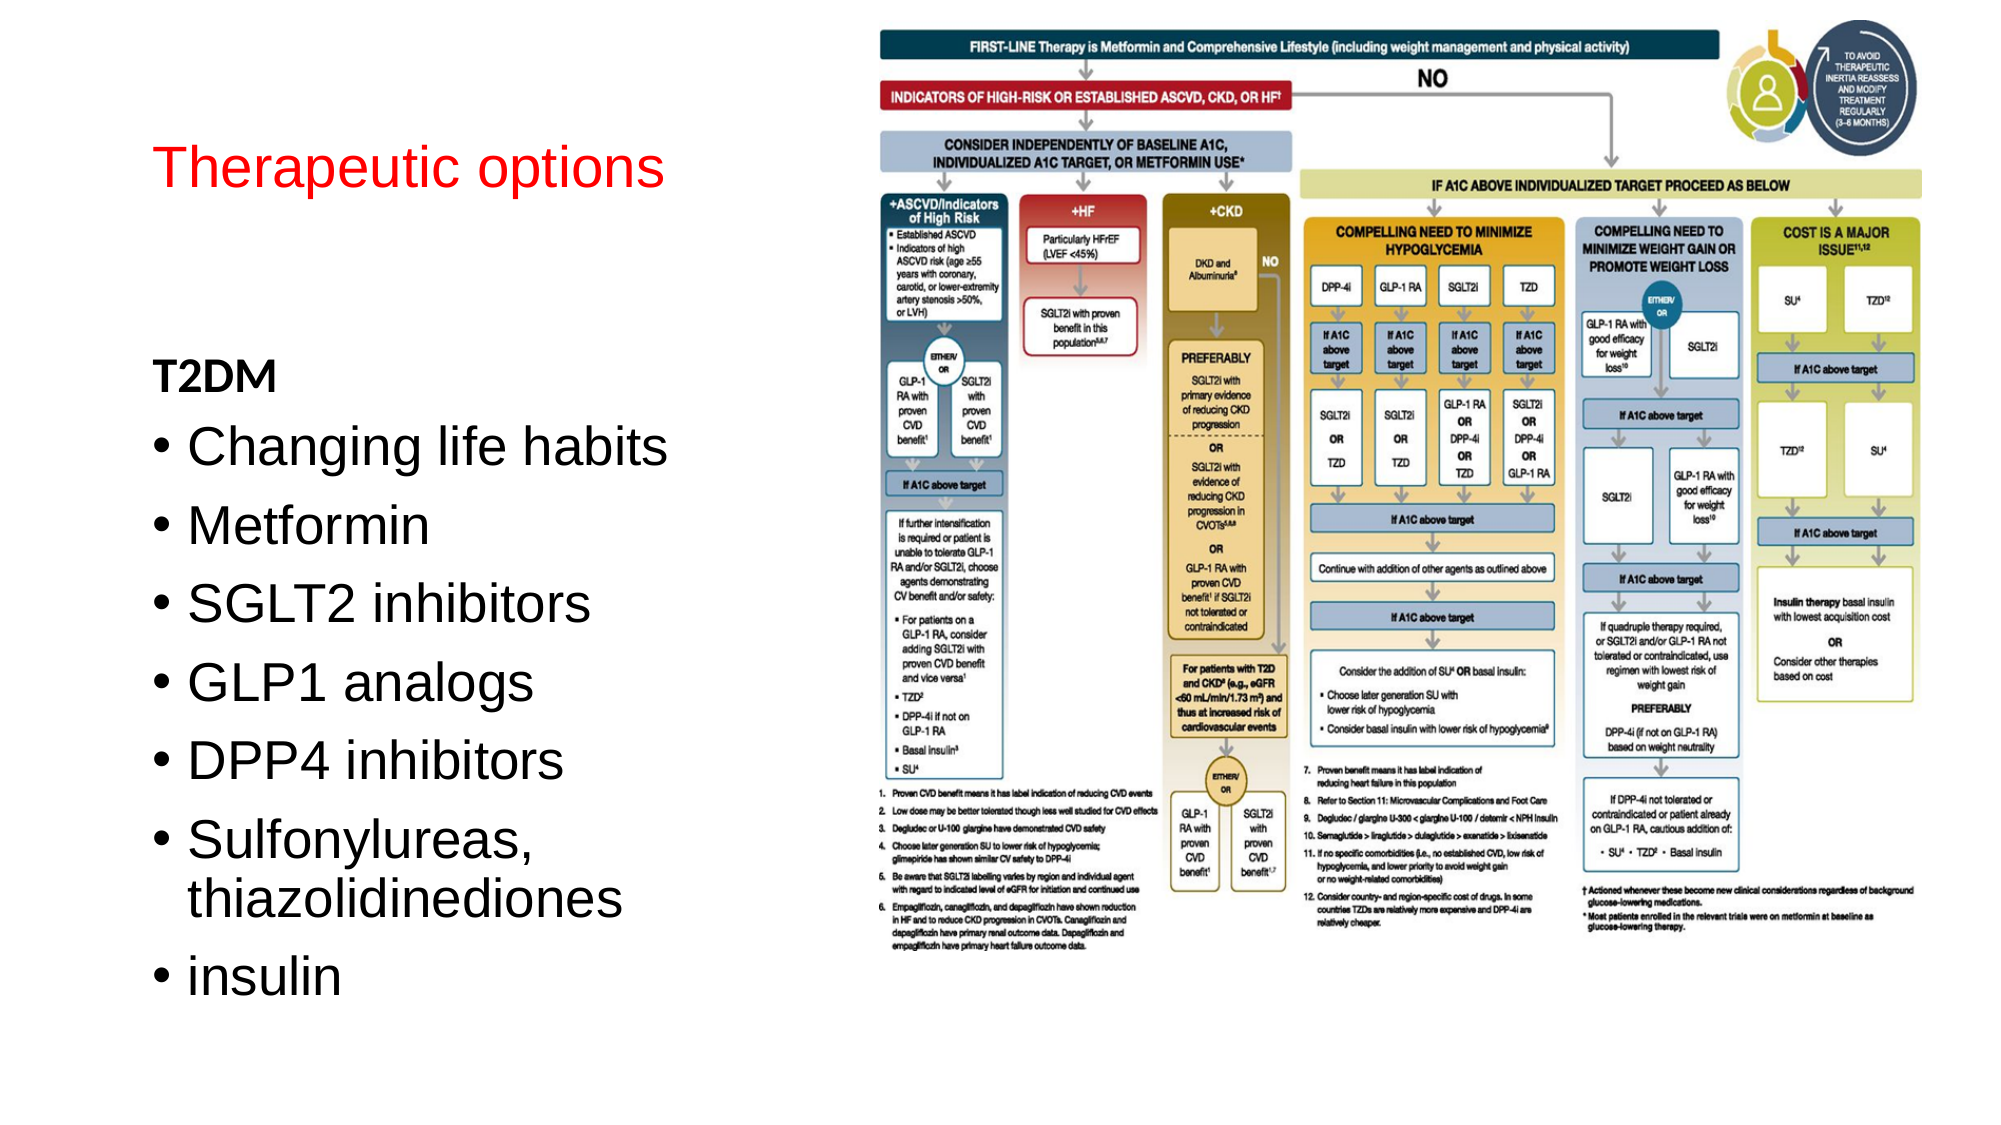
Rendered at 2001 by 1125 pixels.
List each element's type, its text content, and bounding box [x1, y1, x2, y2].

title Therapeutic options [137, 59, 879, 275]
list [879, 20, 1922, 951]
list T2DM [137, 275, 879, 410]
list Changing life habits Metformin SGLT2 inhibitors GLP1 analogs DPP4 inhibitors Sulfonylureas, thiazolidinediones insulin [137, 410, 984, 1016]
